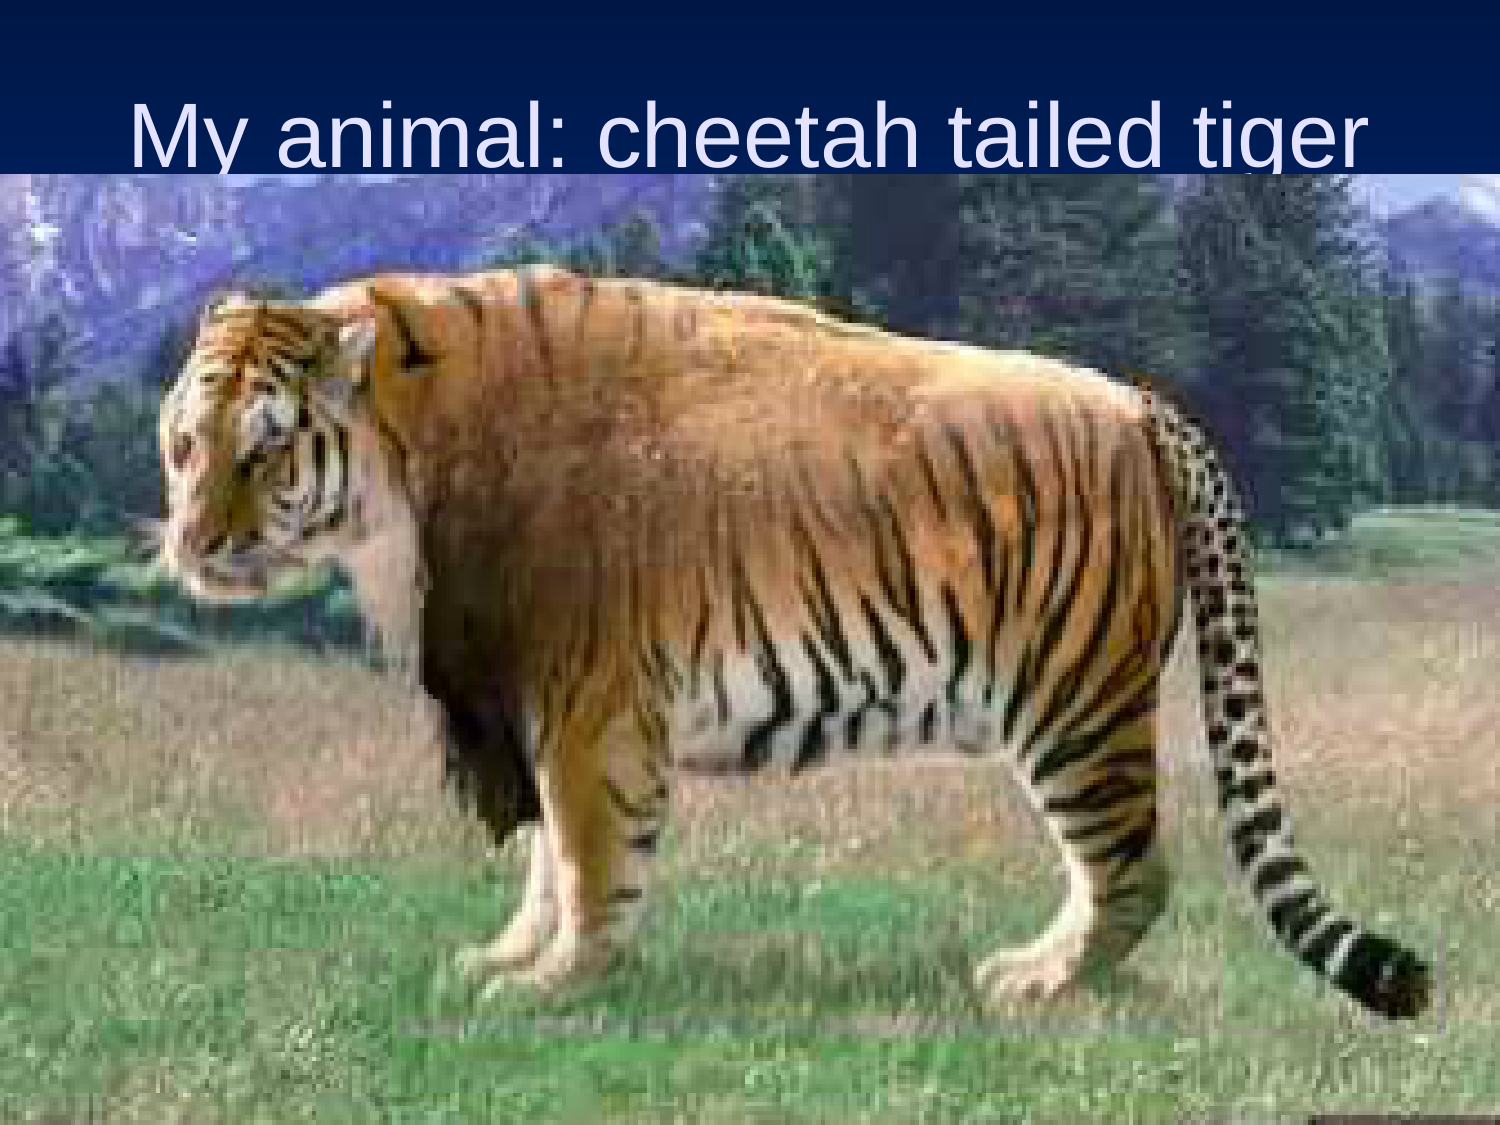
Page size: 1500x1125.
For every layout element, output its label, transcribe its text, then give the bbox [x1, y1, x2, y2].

title My animal: cheetah tailed tiger [74, 37, 1426, 173]
picture [0, 174, 1500, 1125]
